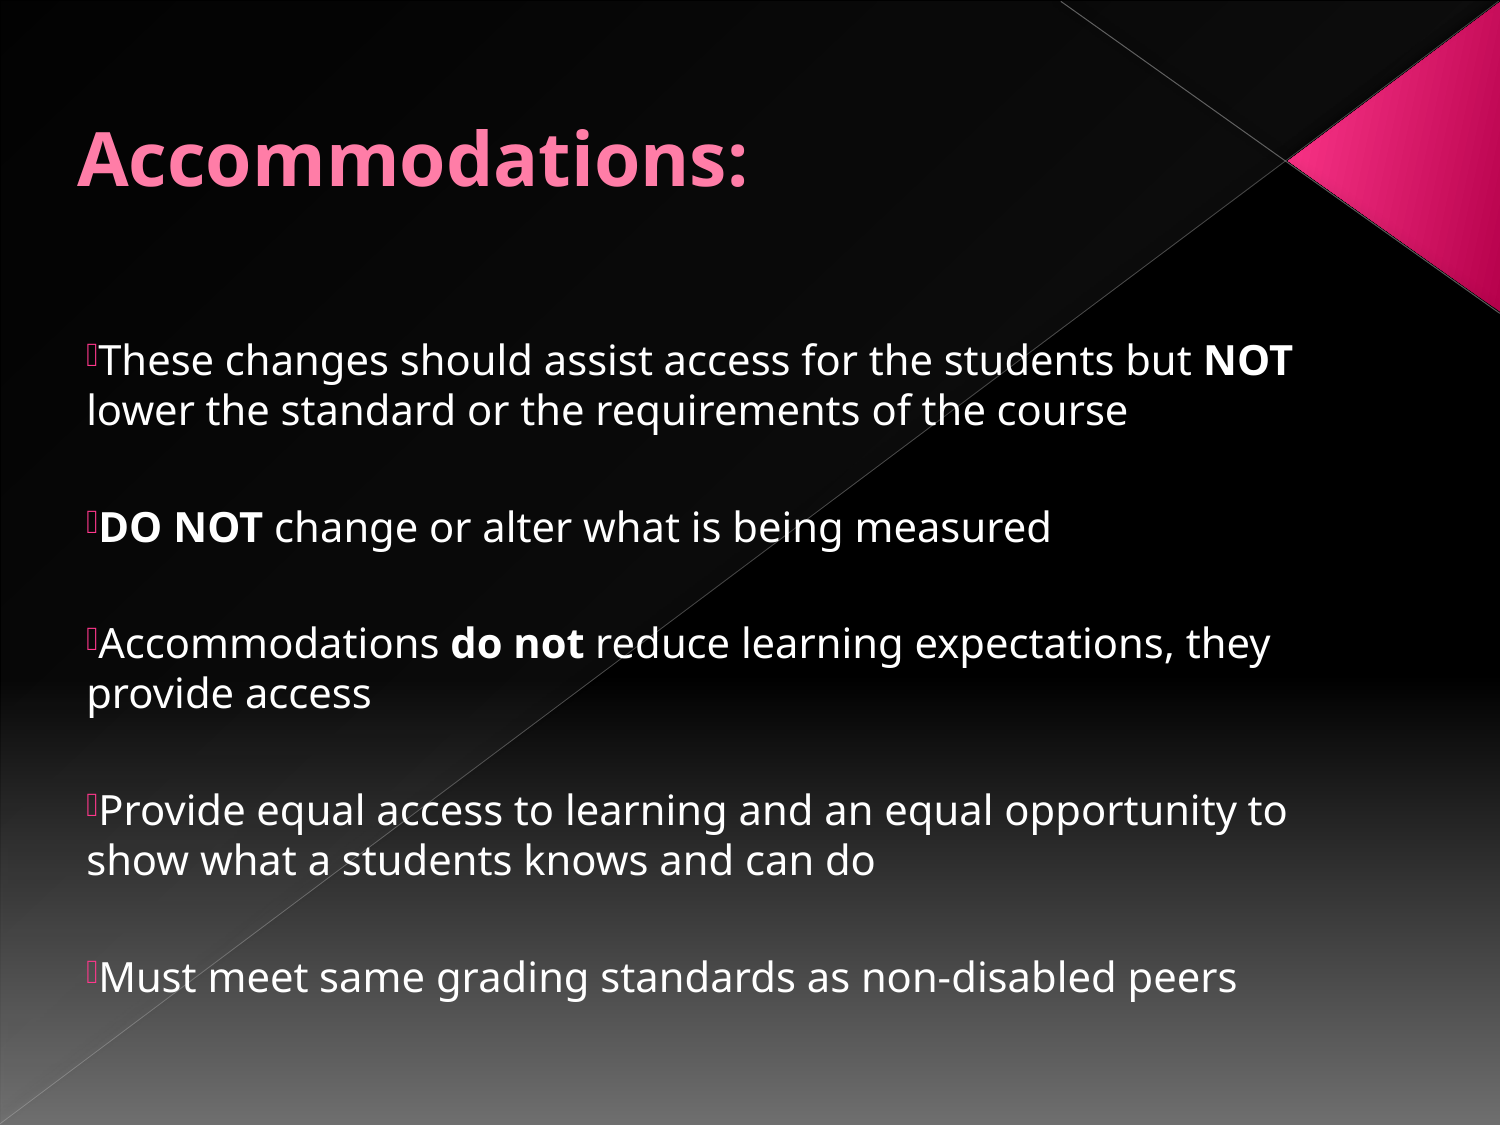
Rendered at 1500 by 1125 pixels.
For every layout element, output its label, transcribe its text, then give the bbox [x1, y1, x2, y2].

list These changes should assist access for the students but NOT lower the standard or the requirements of the course DO NOT change or alter what is being measured Accommodations do not reduce learning expectations, they provide access Provide equal access to learning and an equal opportunity to show what a students knows and can do Must meet same grading standards as non-disabled peers [62, 267, 1379, 1100]
title Accommodations: [62, 44, 1250, 267]
